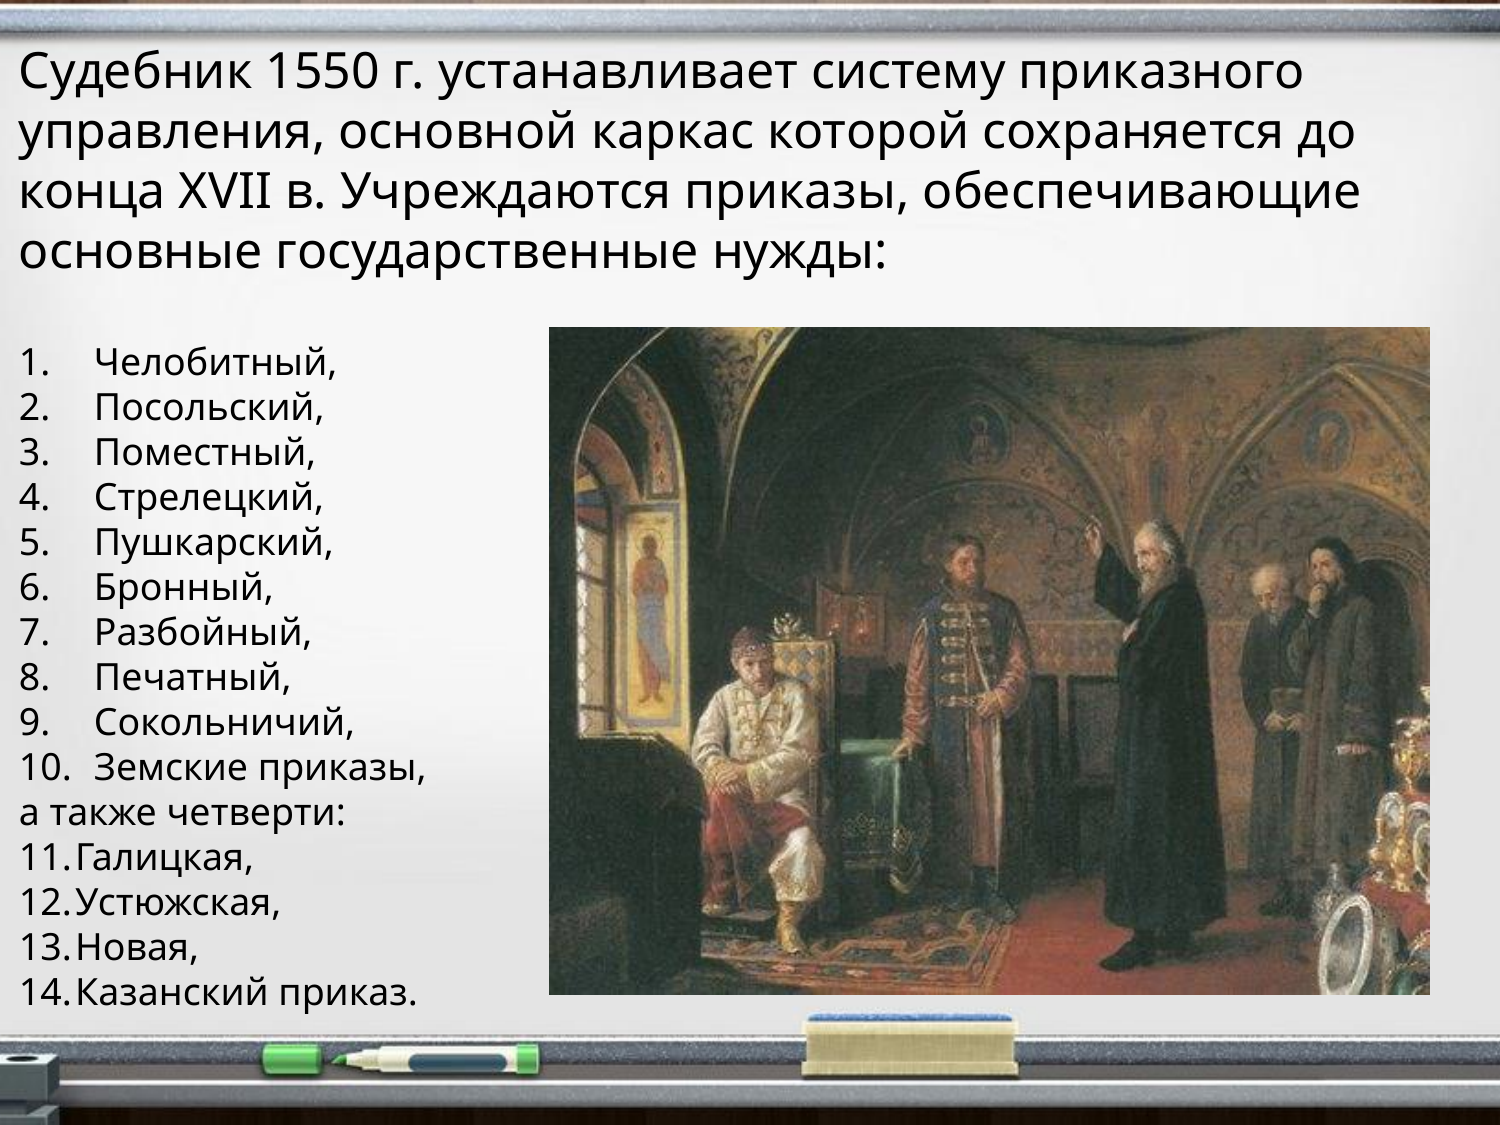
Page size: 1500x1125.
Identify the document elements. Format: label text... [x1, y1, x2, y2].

picture [548, 327, 1430, 995]
text_box Судебник 1550 г. устанавливает систему приказного управления, основной каркас которой сохраняется до конца XVII в. Учреждаются приказы, обеспечивающие основные государственные нужды: Челобитный, Посольский, Поместный, Стрелецкий, Пушкарский, Бронный, Разбойный, Печатный, Сокольничий, Земские приказы, а также четверти: Галицкая, Устюжская, Новая, Казанский приказ. [4, 30, 1500, 1021]
picture [0, 0, 1500, 1125]
